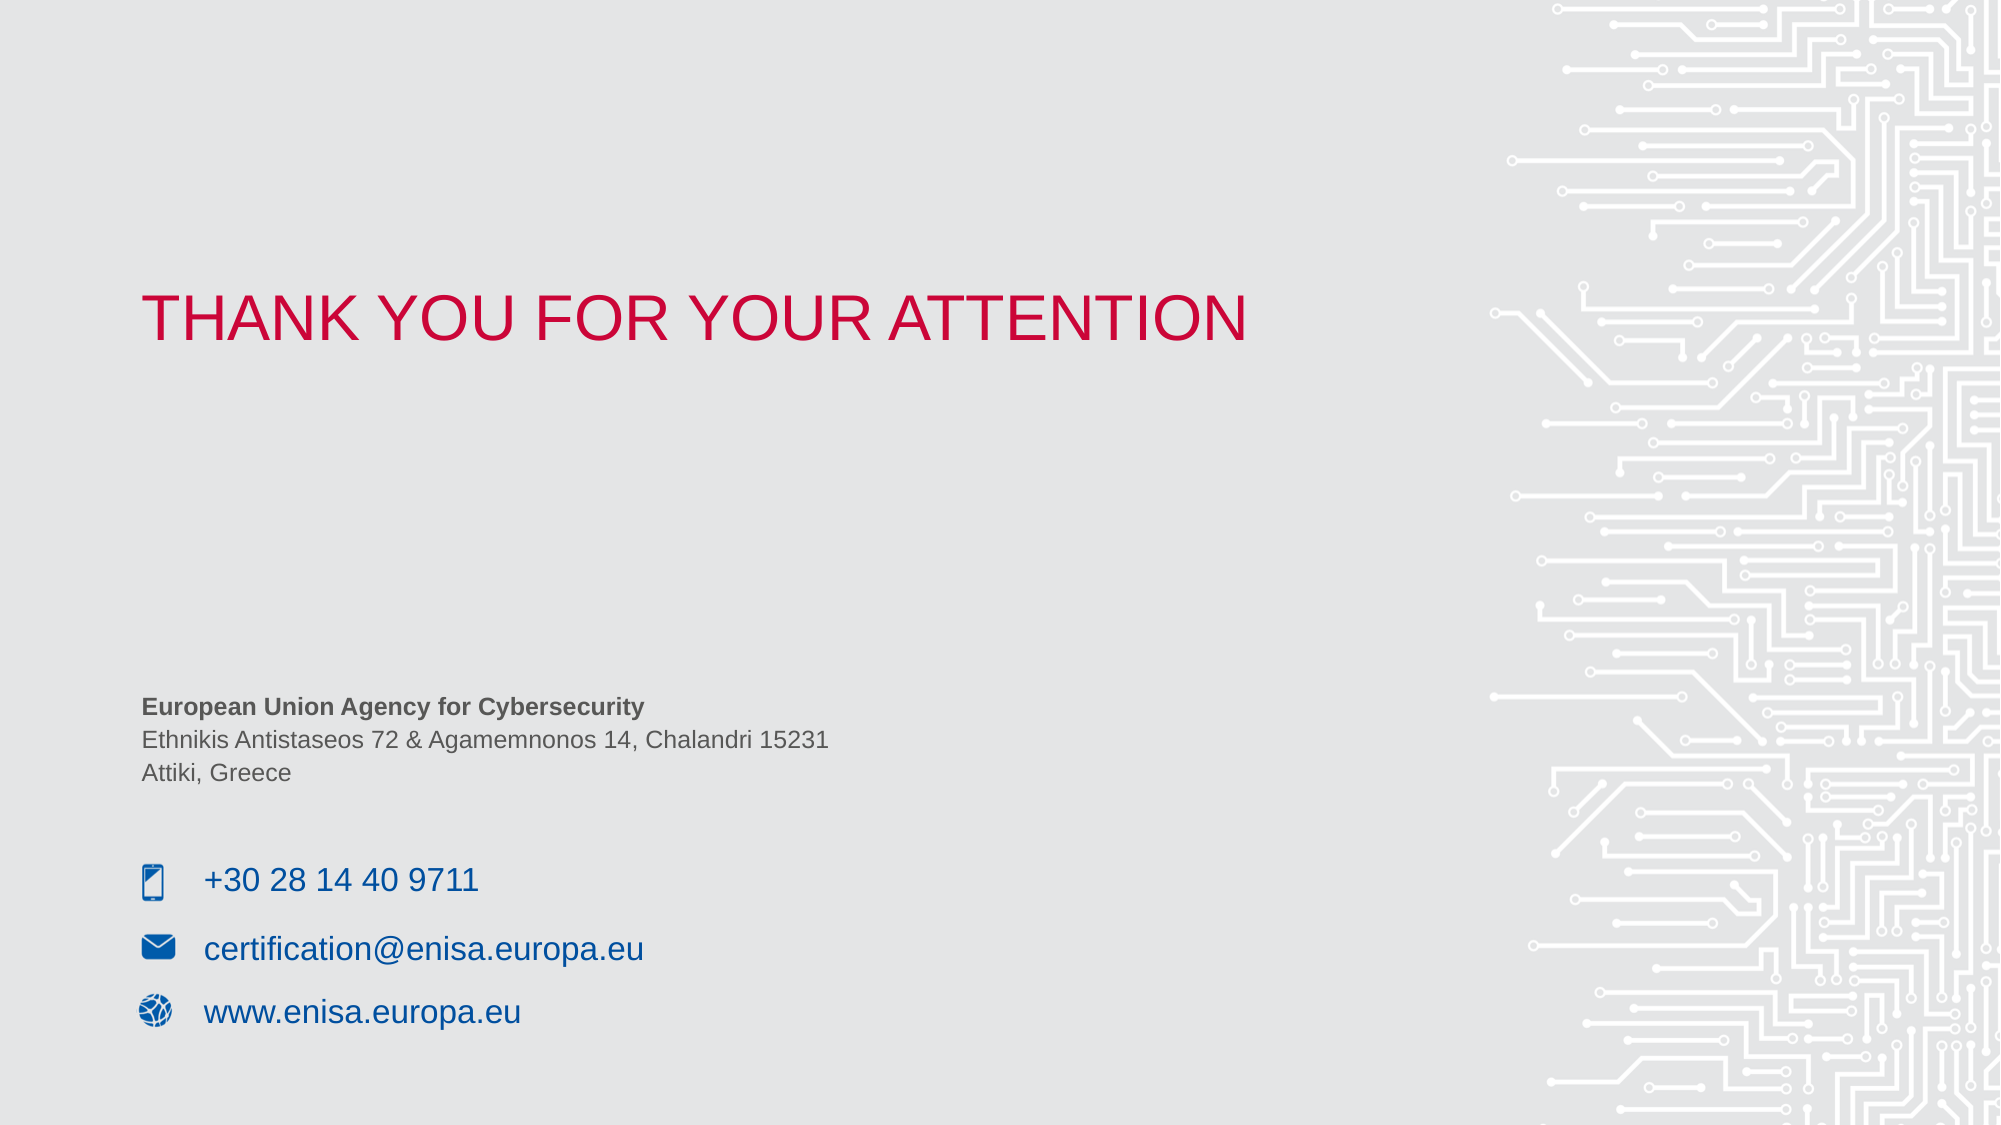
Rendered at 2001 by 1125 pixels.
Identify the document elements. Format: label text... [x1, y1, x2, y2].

list European Union Agency for Cybersecurity Ethnikis Antistaseos 72 & Agamemnonos 14, Chalandri 15231 Attiki, Greece [141, 686, 883, 821]
title Thank you for your attention [0, 282, 1426, 426]
picture [0, 0, 2000, 1125]
list www.enisa.europa.eu [203, 995, 740, 1034]
list certification@enisa.europa.eu [203, 931, 740, 971]
list +30 28 14 40 9711 [203, 863, 740, 902]
